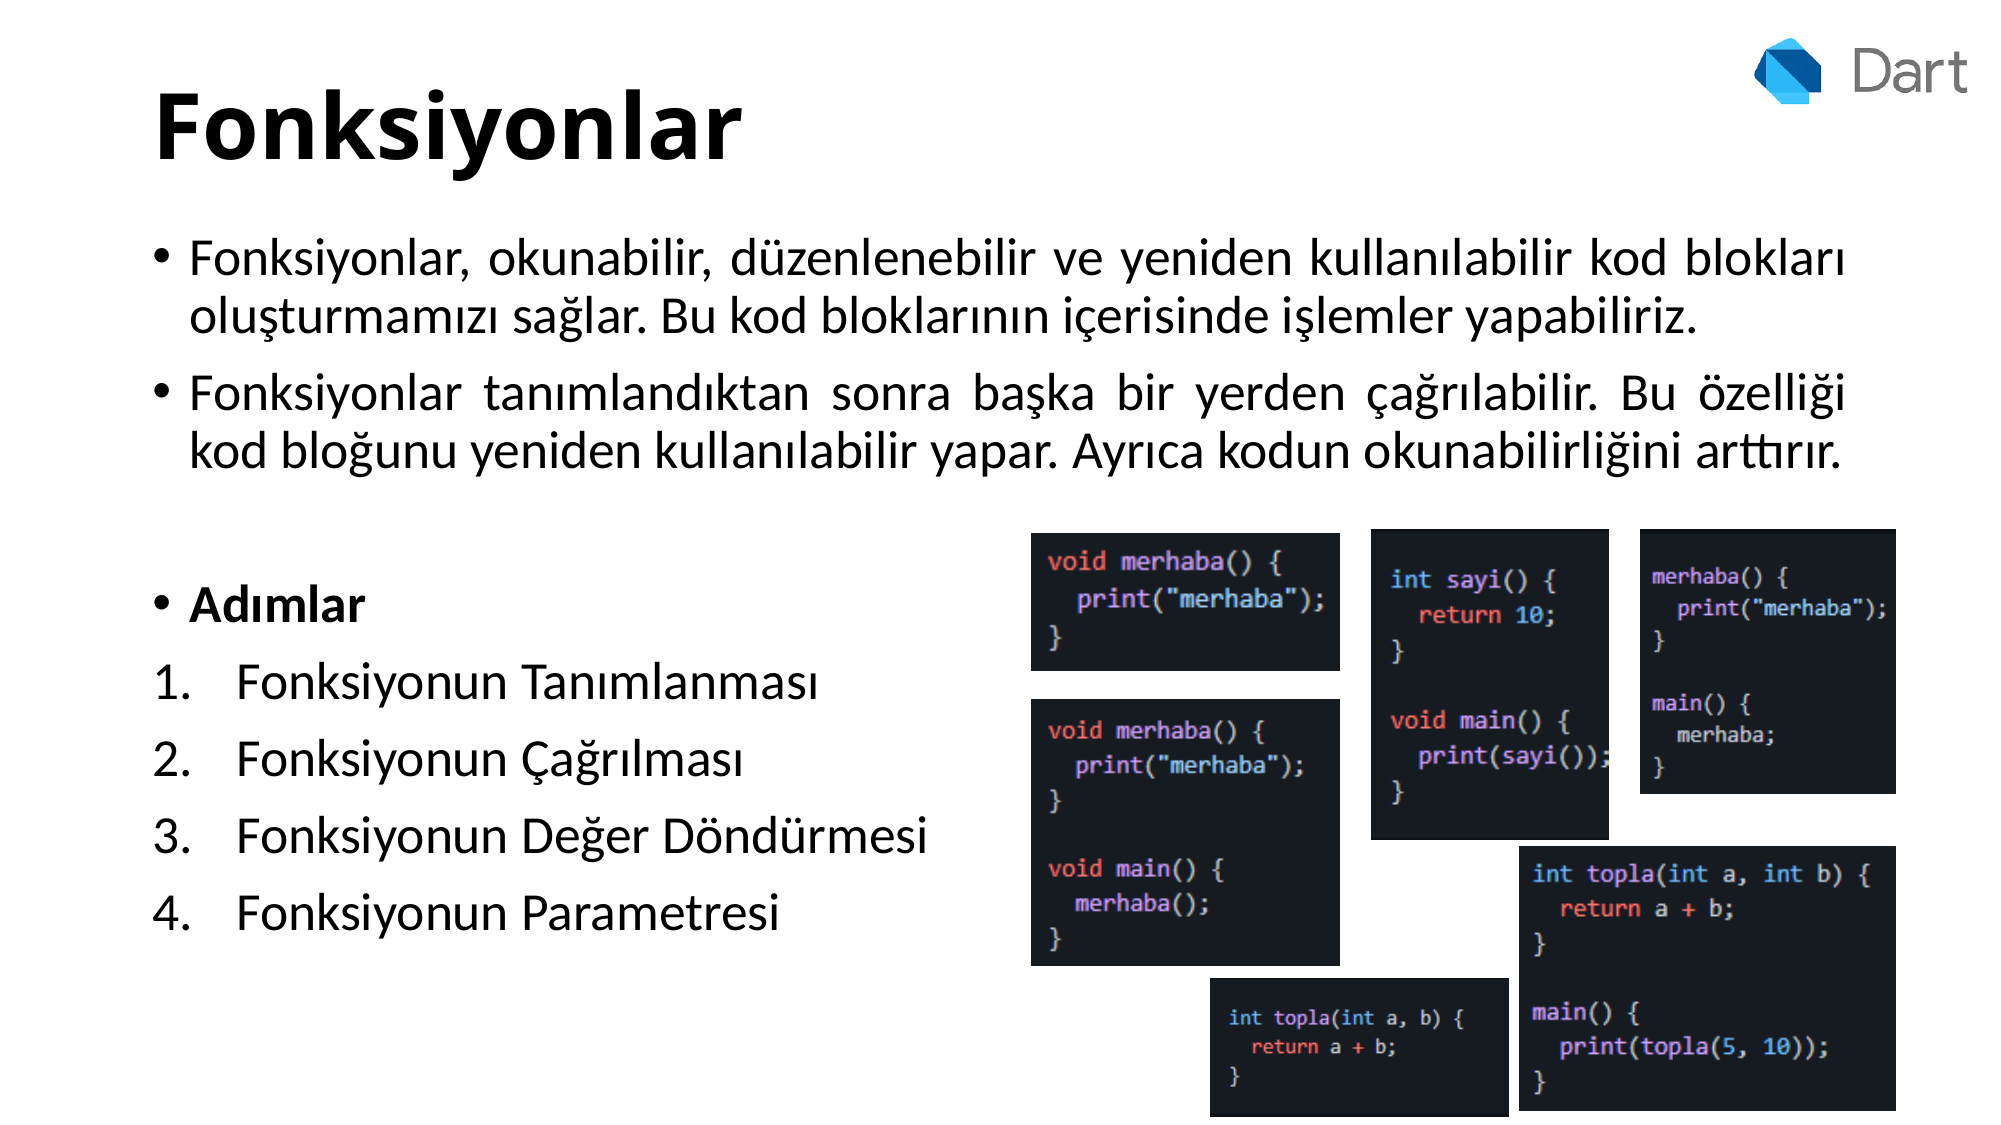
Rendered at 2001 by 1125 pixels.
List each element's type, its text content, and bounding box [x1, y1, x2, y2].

picture [1210, 978, 1509, 1117]
picture [1519, 846, 1896, 1111]
picture [1031, 533, 1340, 671]
picture [1640, 529, 1896, 794]
picture [1371, 529, 1609, 840]
picture [1031, 699, 1340, 966]
list Fonksiyonlar, okunabilir, düzenlenebilir ve yeniden kullanılabilir kod blokları oluşturmamızı sağlar. Bu kod bloklarının içerisinde işlemler yapabiliriz. Fonksiyonlar tanımlandıktan sonra başka bir yerden çağrılabilir. Bu özelliği kod bloğunu yeniden kullanılabilir yapar. Ayrıca kodun okunabilirliğini arttırır. Adımlar Fonksiyonun Tanımlanması Fonksiyonun Çağrılması Fonksiyonun Değer Döndürmesi Fonksiyonun Parametresi [137, 222, 1863, 1014]
picture [1749, 9, 1972, 133]
title Fonksiyonlar [137, 59, 1863, 199]
